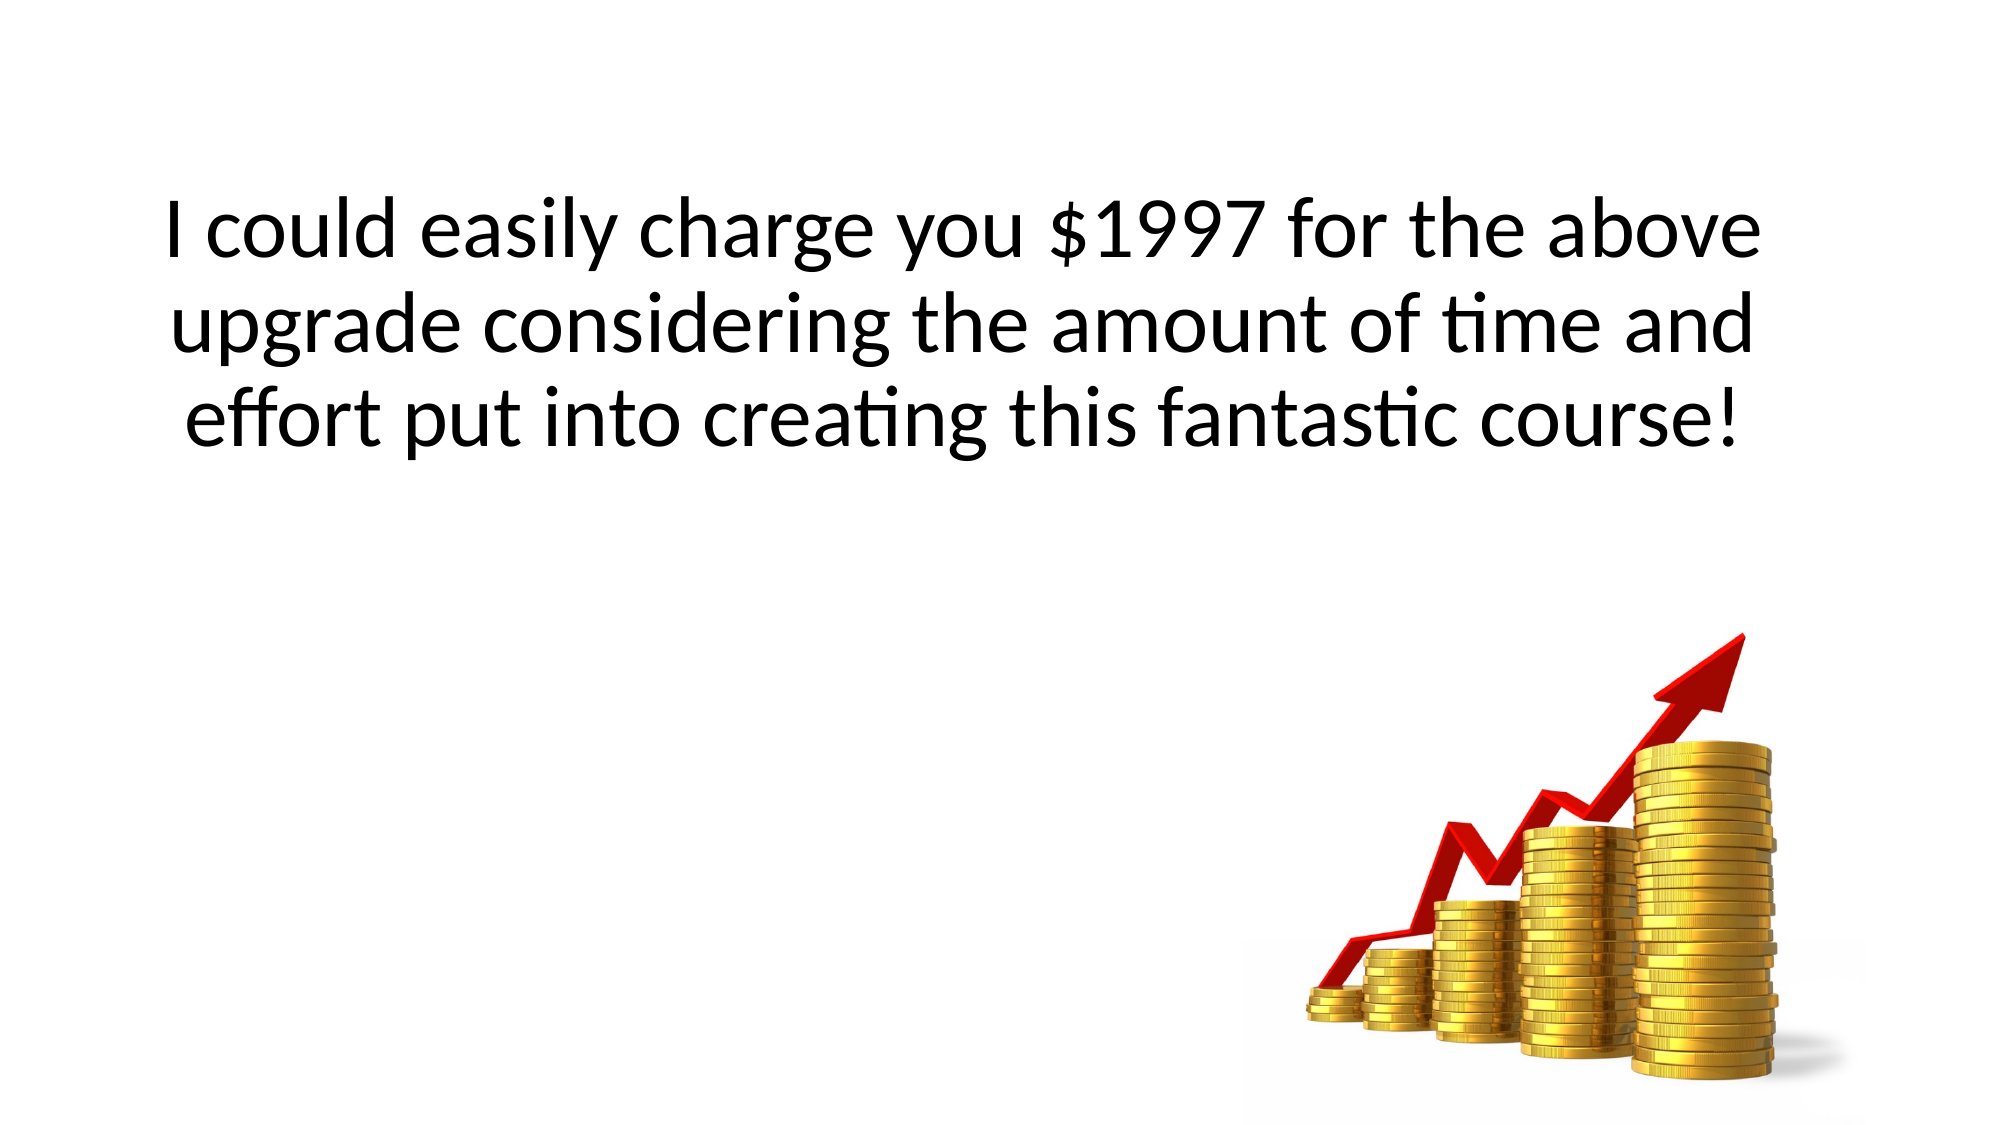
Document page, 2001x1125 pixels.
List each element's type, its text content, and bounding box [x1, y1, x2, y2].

list I could easily charge you $1997 for the above upgrade considering the amount of time and effort put into creating this fantastic course! [62, 59, 1866, 563]
picture [1243, 607, 1866, 1125]
